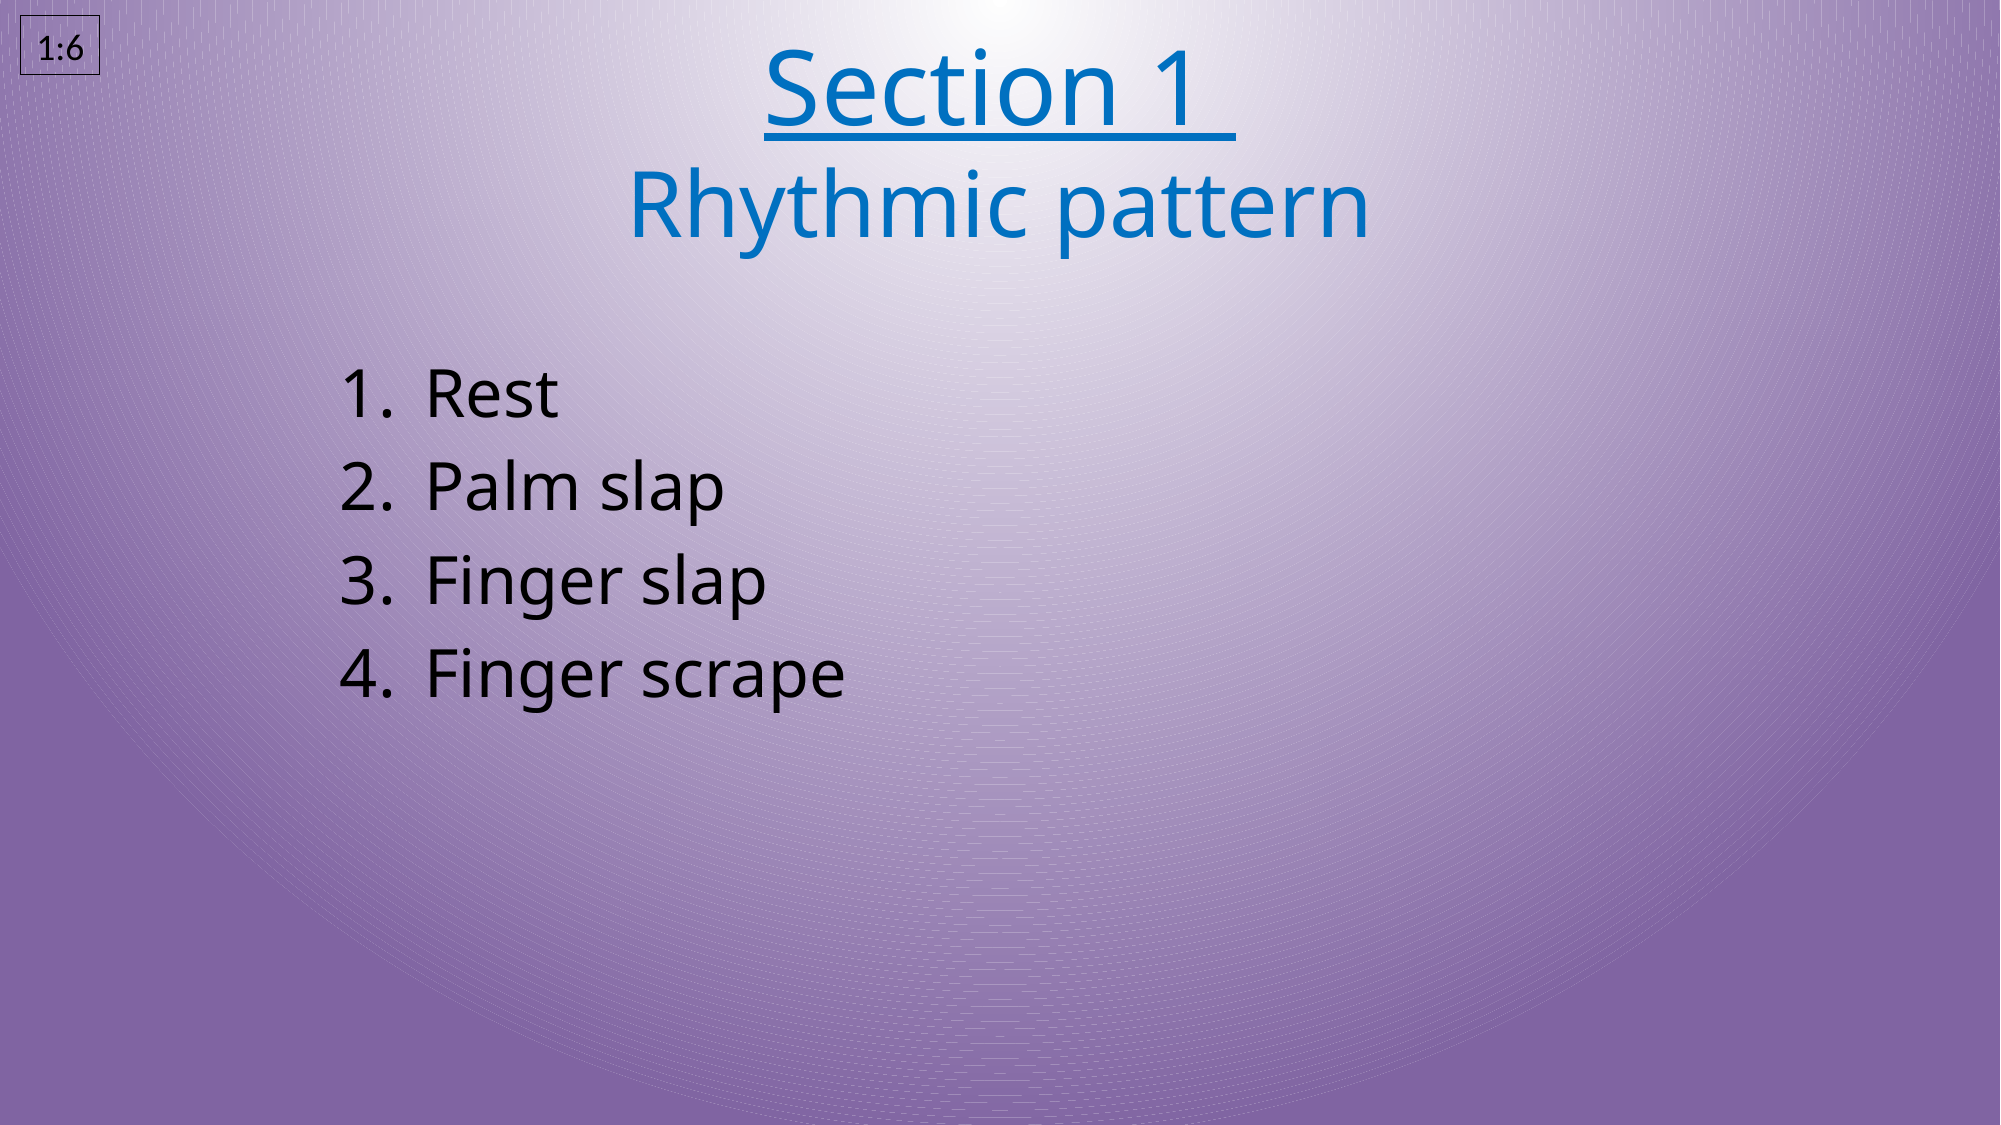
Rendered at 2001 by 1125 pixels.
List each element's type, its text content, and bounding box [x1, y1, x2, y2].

title Section 1 Rhythmic pattern [99, 45, 1900, 233]
list Rest Palm slap Finger slap Finger scrape [324, 343, 1000, 788]
text_box 1:6 [20, 15, 100, 75]
